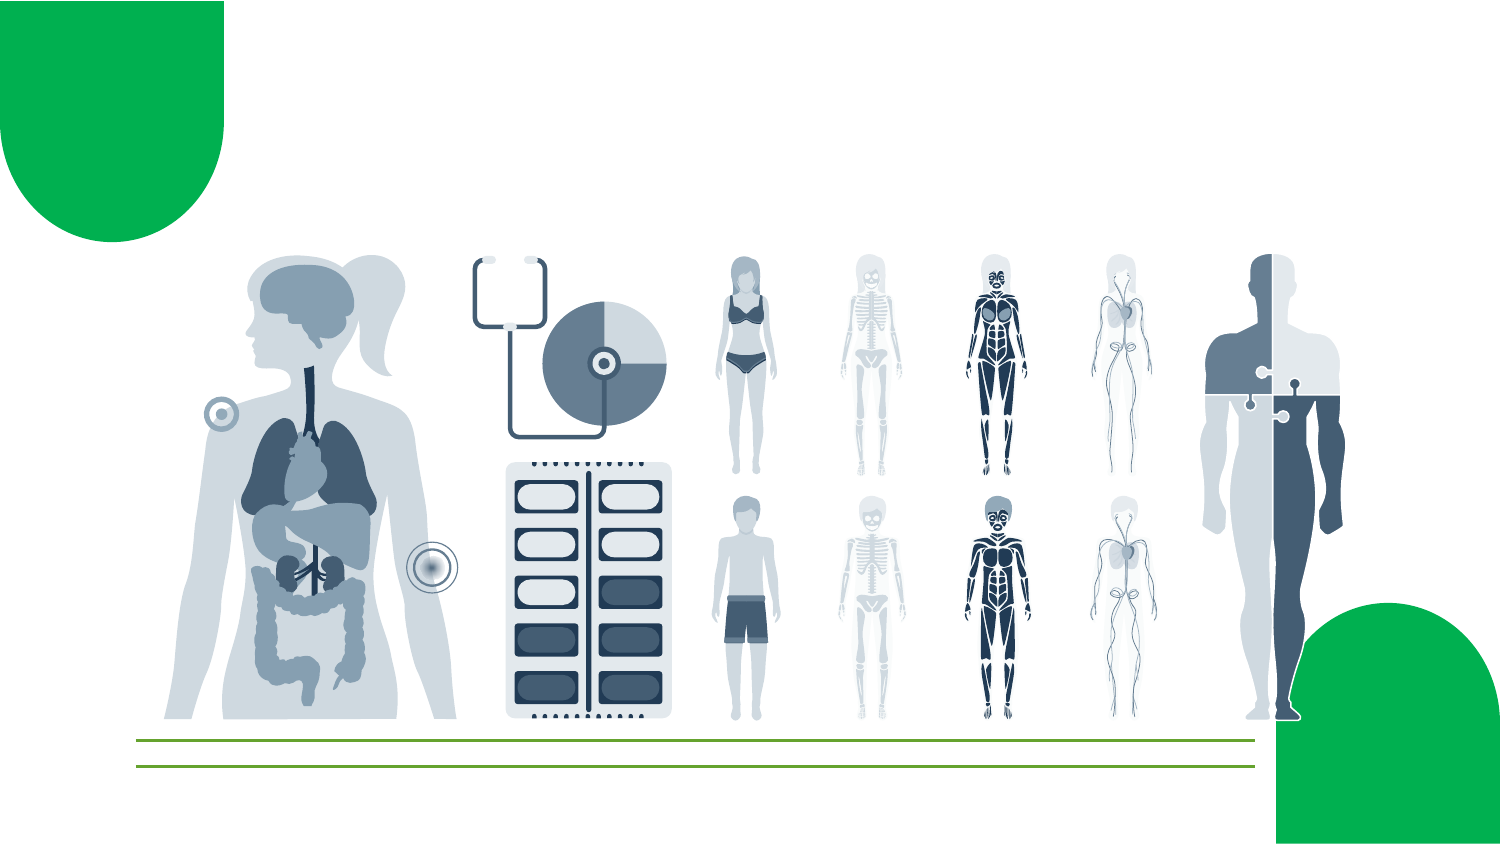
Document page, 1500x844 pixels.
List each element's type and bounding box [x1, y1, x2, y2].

text_box [202, 396, 240, 432]
text_box [1092, 513, 1156, 718]
text_box [962, 495, 1034, 721]
text_box [982, 254, 1010, 263]
text_box [964, 263, 1029, 477]
text_box [505, 462, 672, 719]
text_box [710, 495, 782, 721]
text_box [714, 256, 778, 475]
text_box [1197, 252, 1348, 721]
text_box [404, 541, 459, 594]
text_box [472, 255, 667, 440]
text_box [836, 495, 908, 721]
text_box [163, 253, 457, 720]
text_box [839, 254, 904, 477]
text_box [1089, 254, 1154, 477]
text_box [1088, 495, 1160, 721]
